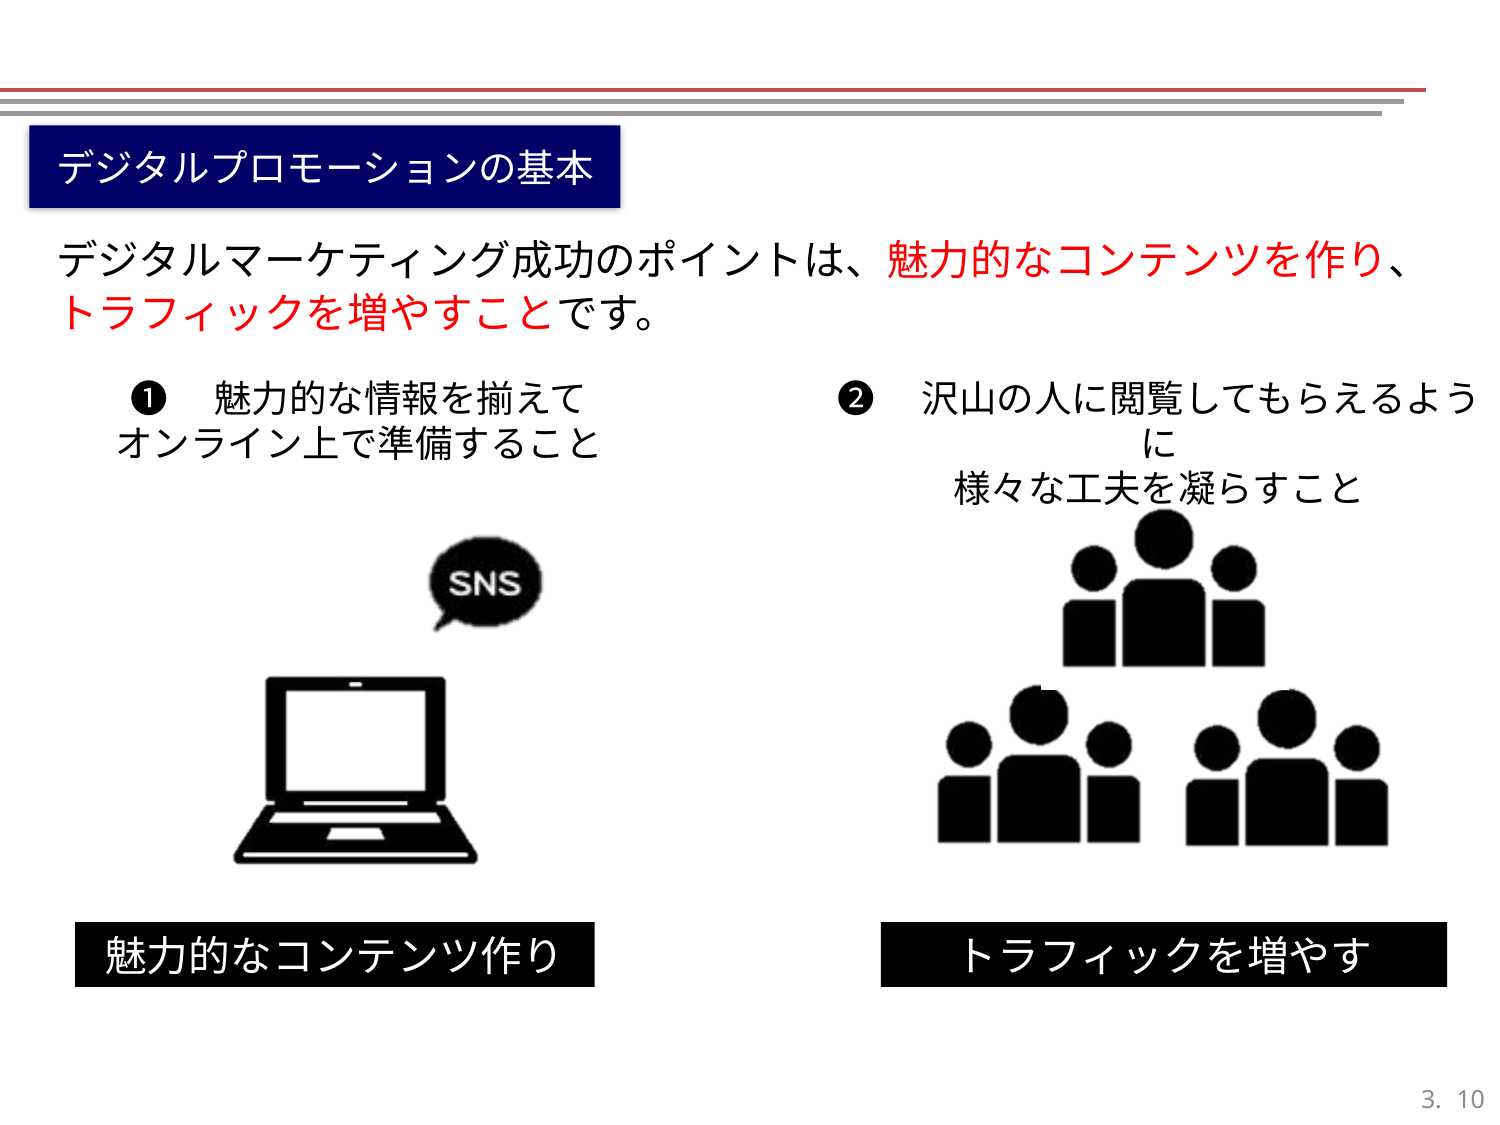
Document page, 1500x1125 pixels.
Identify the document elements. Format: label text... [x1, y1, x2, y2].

text_box デジタルプロモーションの基本 [29, 125, 621, 208]
slide_number 9 [1381, 1065, 1500, 1125]
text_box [916, 491, 1412, 869]
text_box トラフィックを増やす [880, 922, 1448, 987]
text_box ❶ 魅力的な情報を揃えて オンライン上で準備すること [22, 367, 696, 473]
text_box ❷ 沢山の人に閲覧してもらえるように 様々な工夫を凝らすこと [822, 367, 1496, 518]
text_box デジタルマーケティング成功のポイントは、魅力的なコンテンツを作り、 トラフィックを増やすことです。 [39, 230, 1461, 352]
text_box 魅力的なコンテンツ作り [75, 922, 595, 987]
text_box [210, 491, 580, 919]
